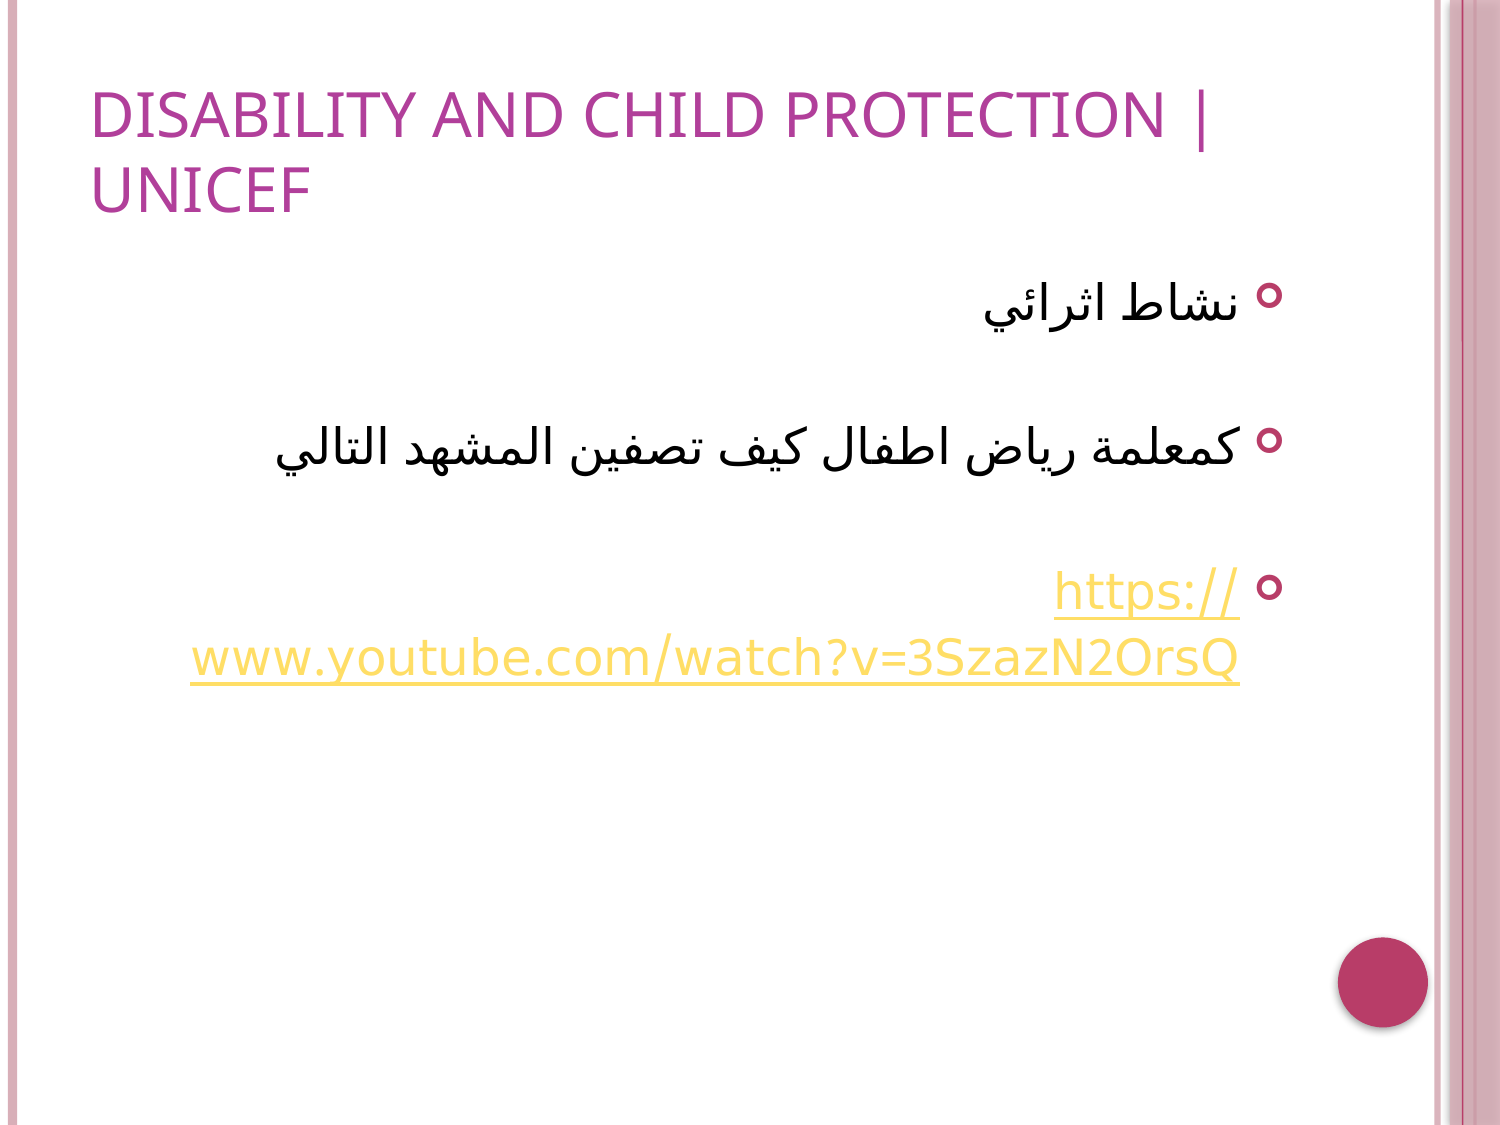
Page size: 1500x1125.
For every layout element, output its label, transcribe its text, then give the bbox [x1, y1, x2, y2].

title Disability and Child Protection | UNICEF [75, 45, 1300, 233]
list نشاط اثرائي كمعلمة رياض اطفال كيف تصفين المشهد التالي https://www.youtube.com/watch?v=3SzazN2OrsQ [75, 262, 1300, 1062]
